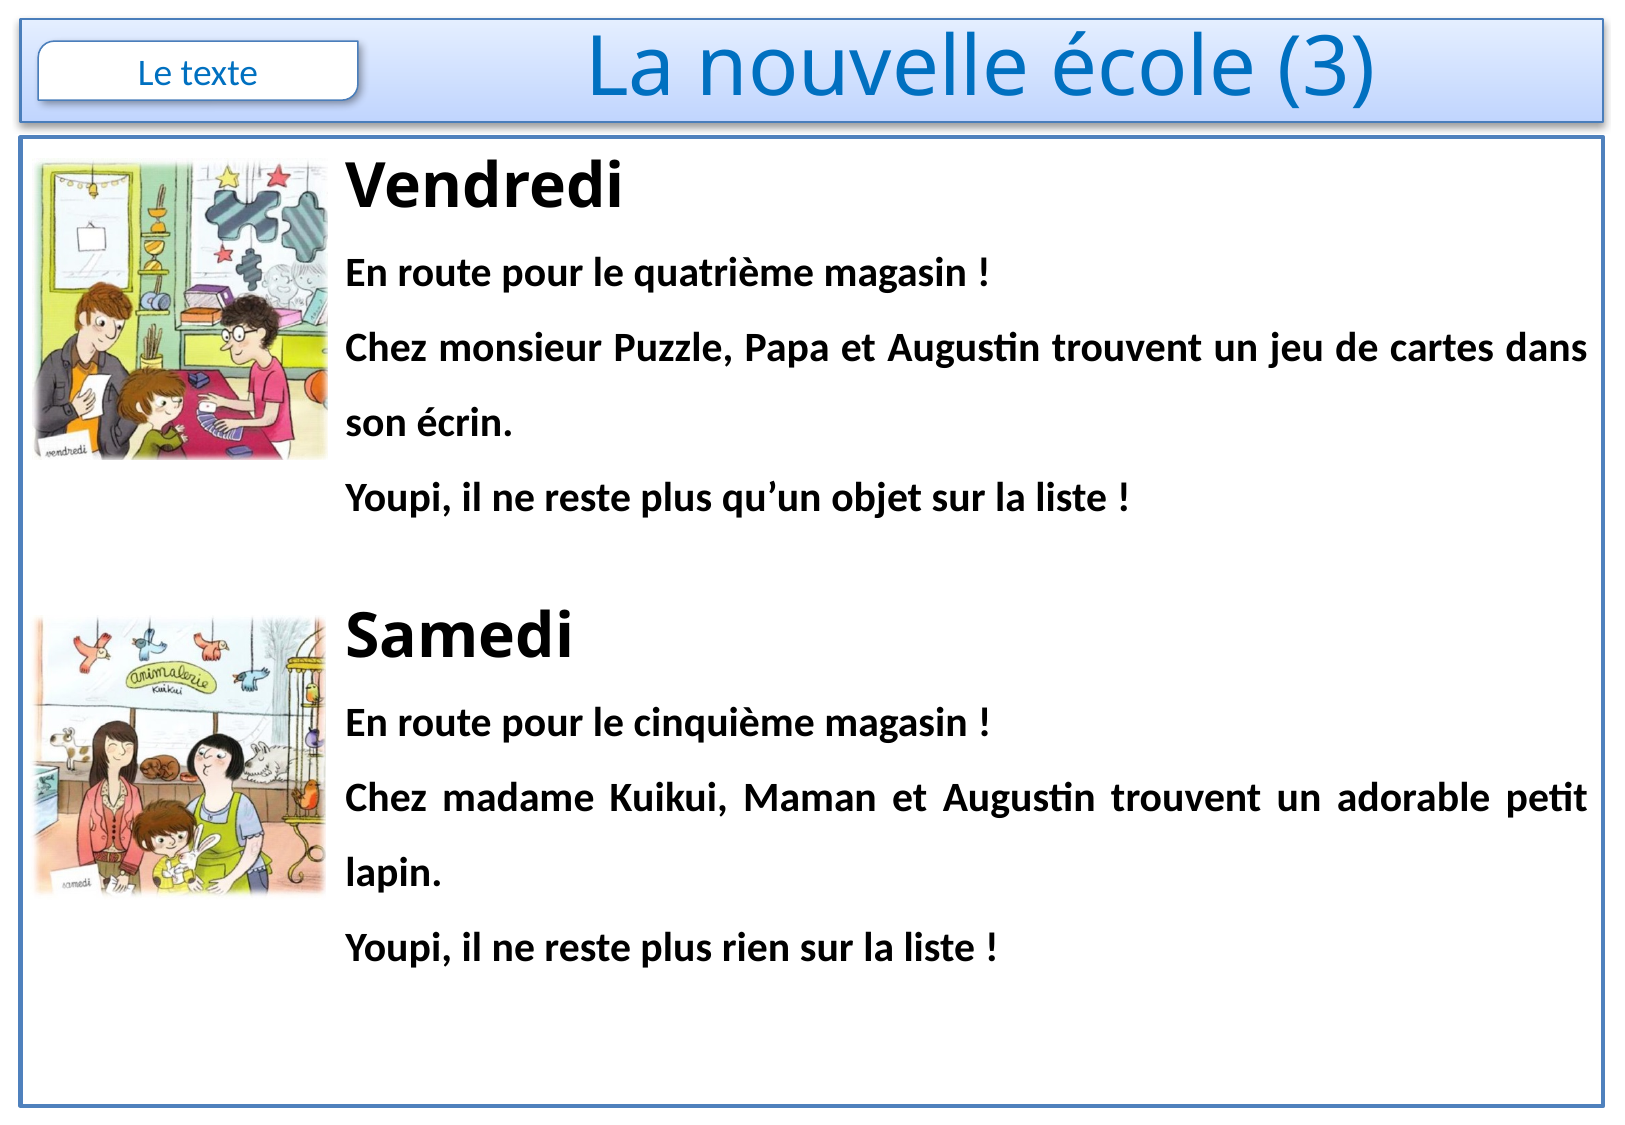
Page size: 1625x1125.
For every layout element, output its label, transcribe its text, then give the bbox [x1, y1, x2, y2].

picture [32, 158, 328, 460]
picture [29, 615, 326, 900]
list Vendredi En route pour le quatrième magasin ! Chez monsieur Puzzle, Papa et Augustin trouvent un jeu de cartes dans son écrin. Youpi, il ne reste plus qu’un objet sur la liste ! Samedi En route pour le cinquième magasin ! Chez madame Kuikui, Maman et Augustin trouvent un adorable petit lapin. Youpi, il ne reste plus rien sur la liste ! [18, 135, 1605, 1108]
title La nouvelle école (3) [357, 4, 1604, 120]
